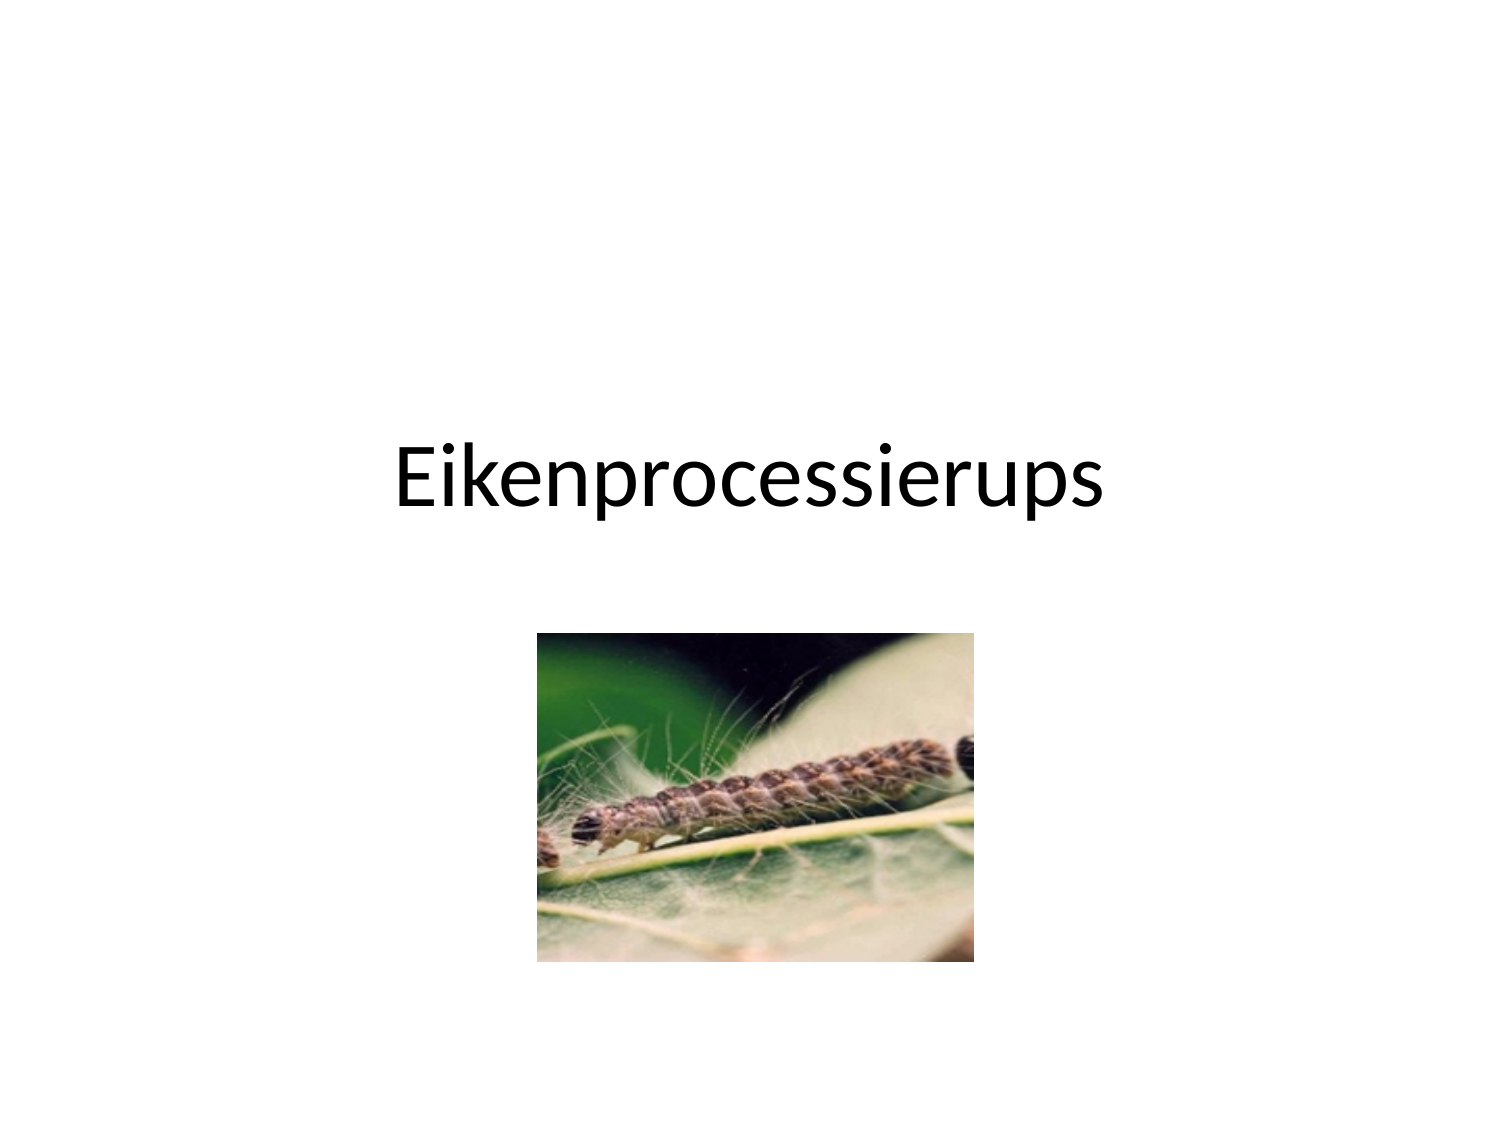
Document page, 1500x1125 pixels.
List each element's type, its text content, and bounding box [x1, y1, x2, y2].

title Eikenprocessierups [112, 349, 1388, 591]
picture [537, 633, 974, 962]
